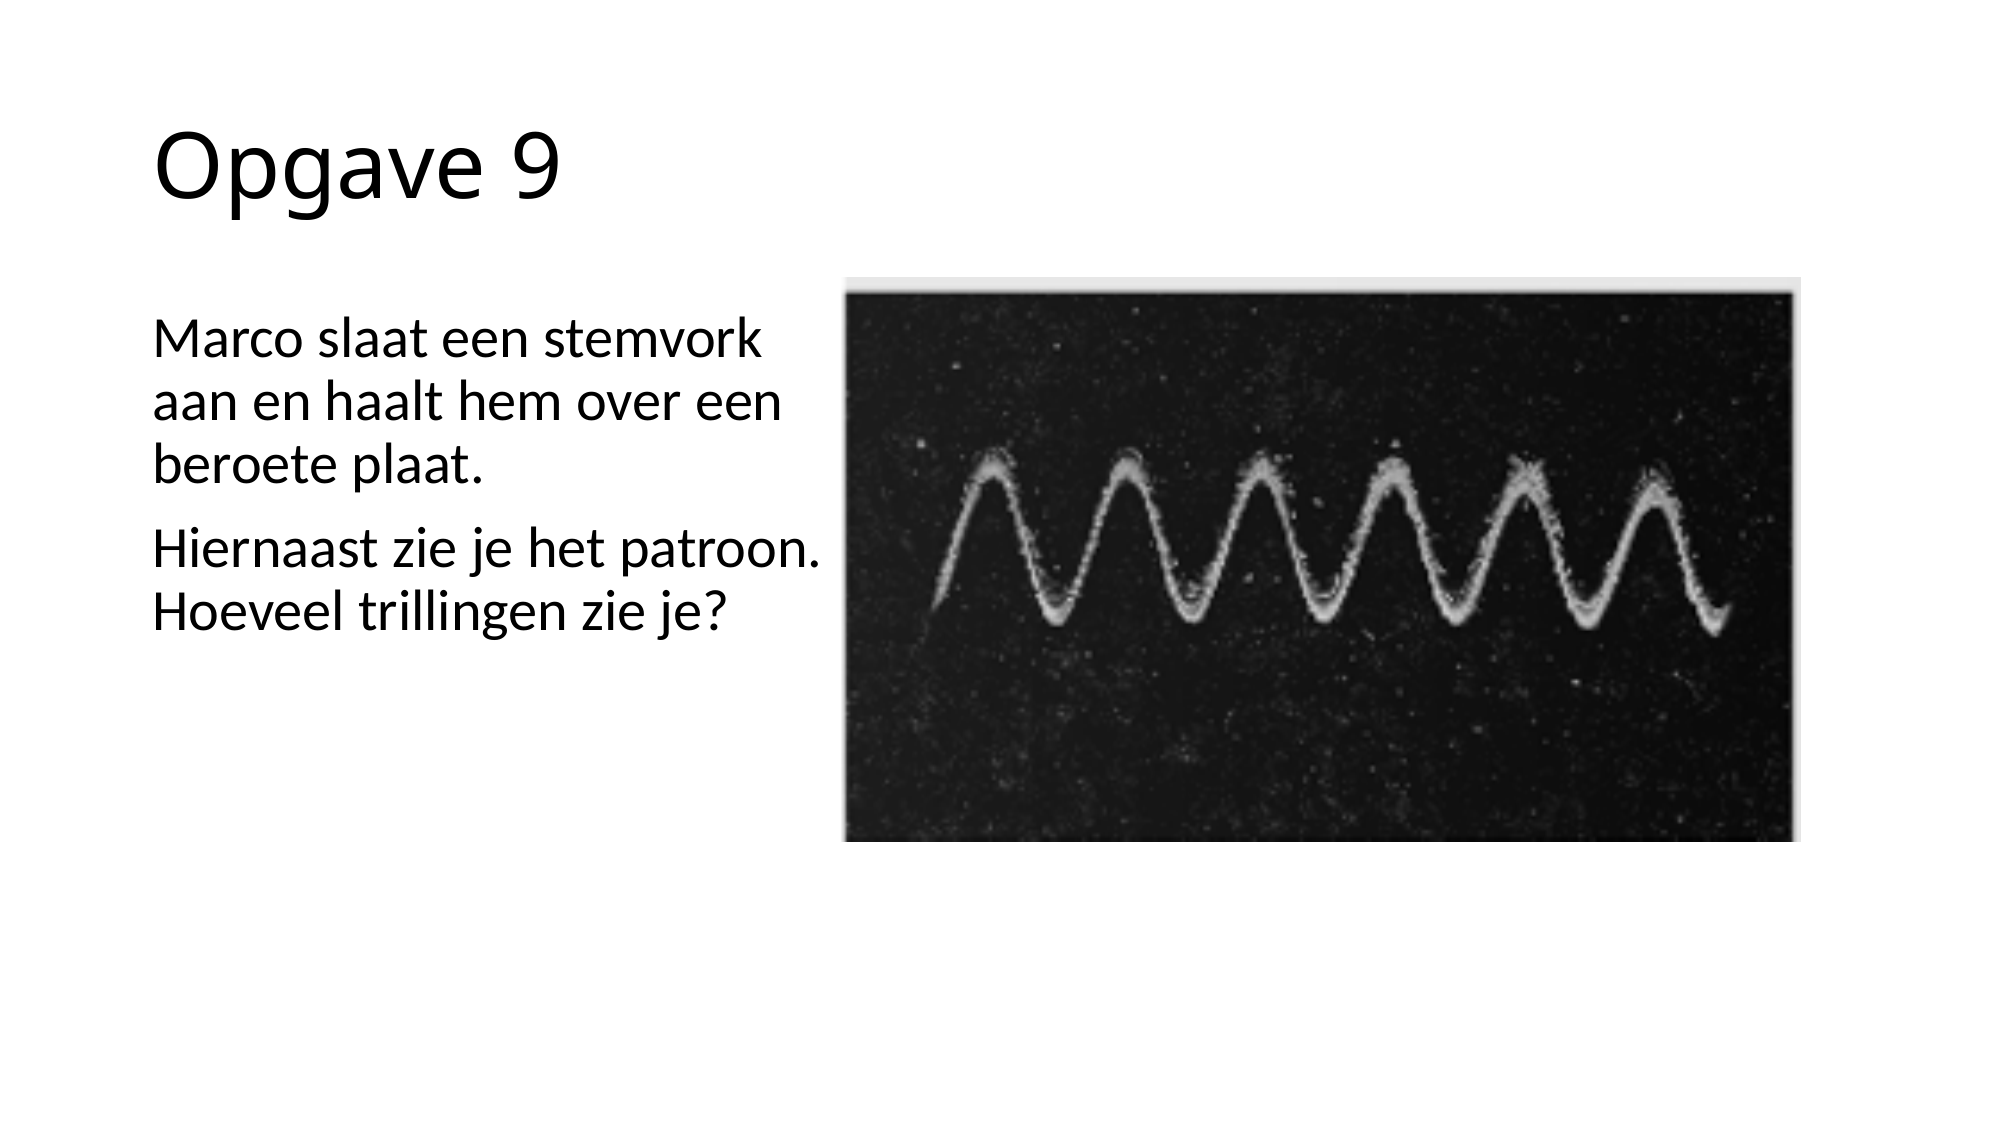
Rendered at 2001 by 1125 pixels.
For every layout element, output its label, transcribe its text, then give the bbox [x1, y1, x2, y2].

picture [839, 277, 1801, 842]
title Opgave 9 [137, 59, 1863, 278]
list Marco slaat een stemvork aan en haalt hem over een beroete plaat. Hiernaast zie je het patroon. Hoeveel trillingen zie je? [137, 299, 840, 1014]
